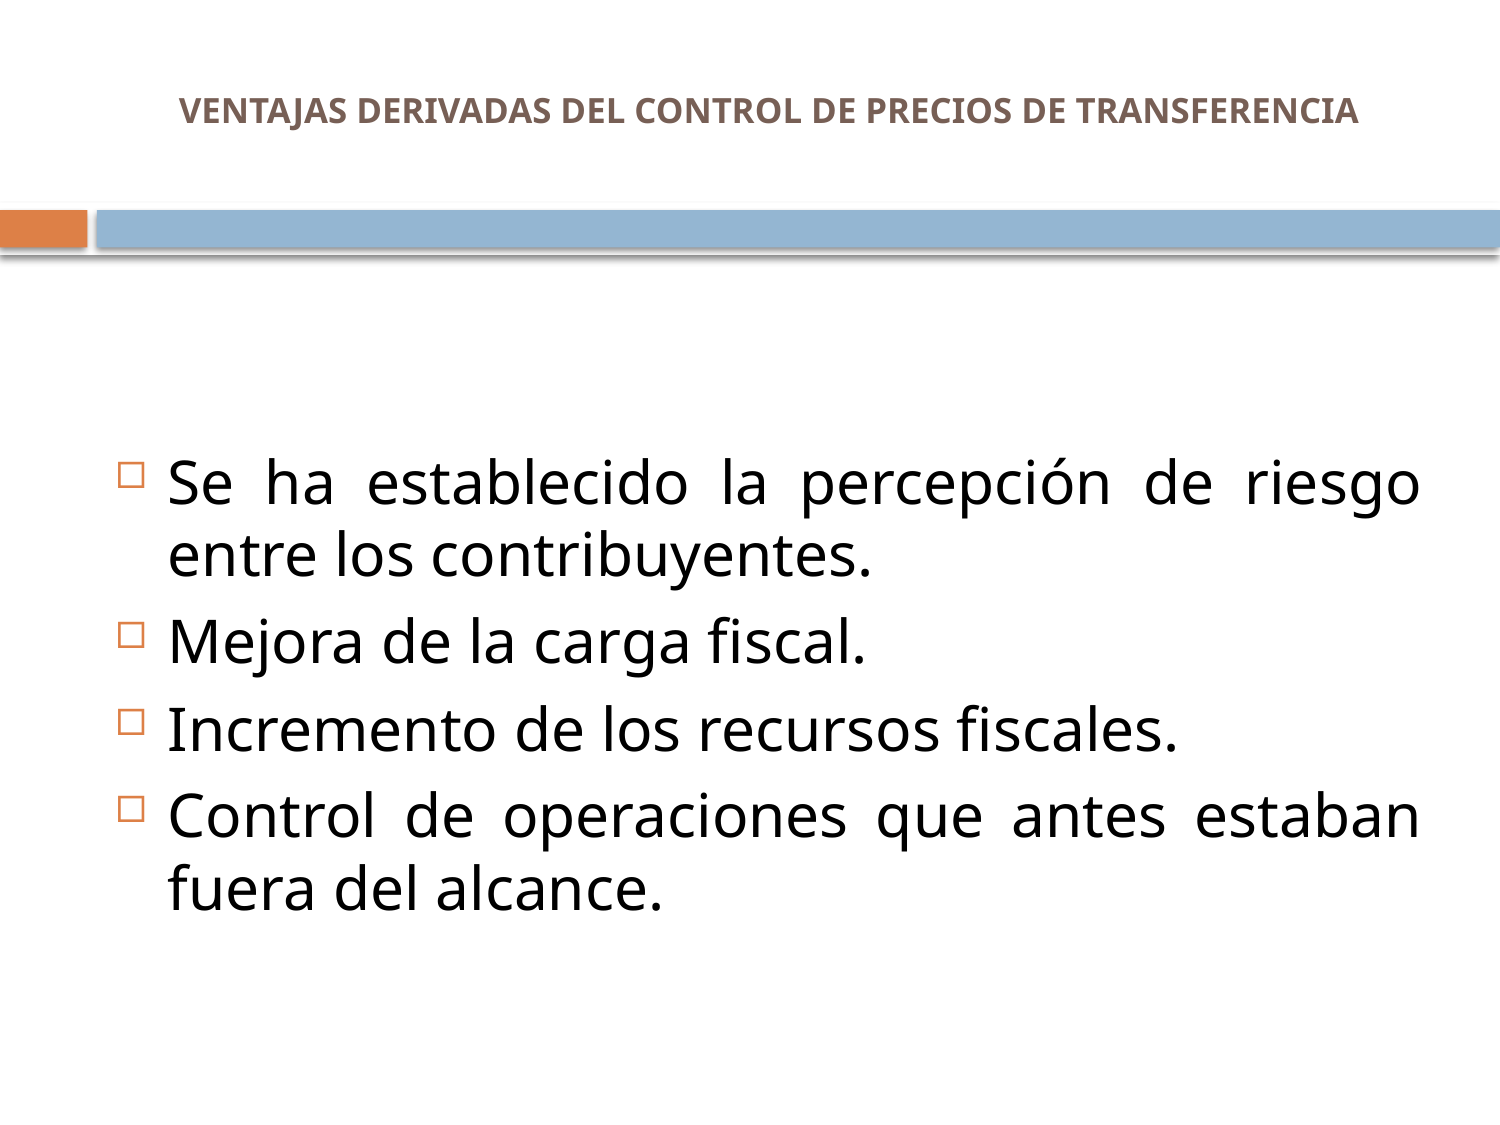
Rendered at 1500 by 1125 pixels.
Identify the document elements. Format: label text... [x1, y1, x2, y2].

title VENTAJAS DERIVADAS DEL CONTROL DE PRECIOS DE TRANSFERENCIA [100, 37, 1438, 200]
list Se ha establecido la percepción de riesgo entre los contribuyentes. Mejora de la carga fiscal. Incremento de los recursos fiscales. Control de operaciones que antes estaban fuera del alcance. [100, 262, 1438, 1000]
